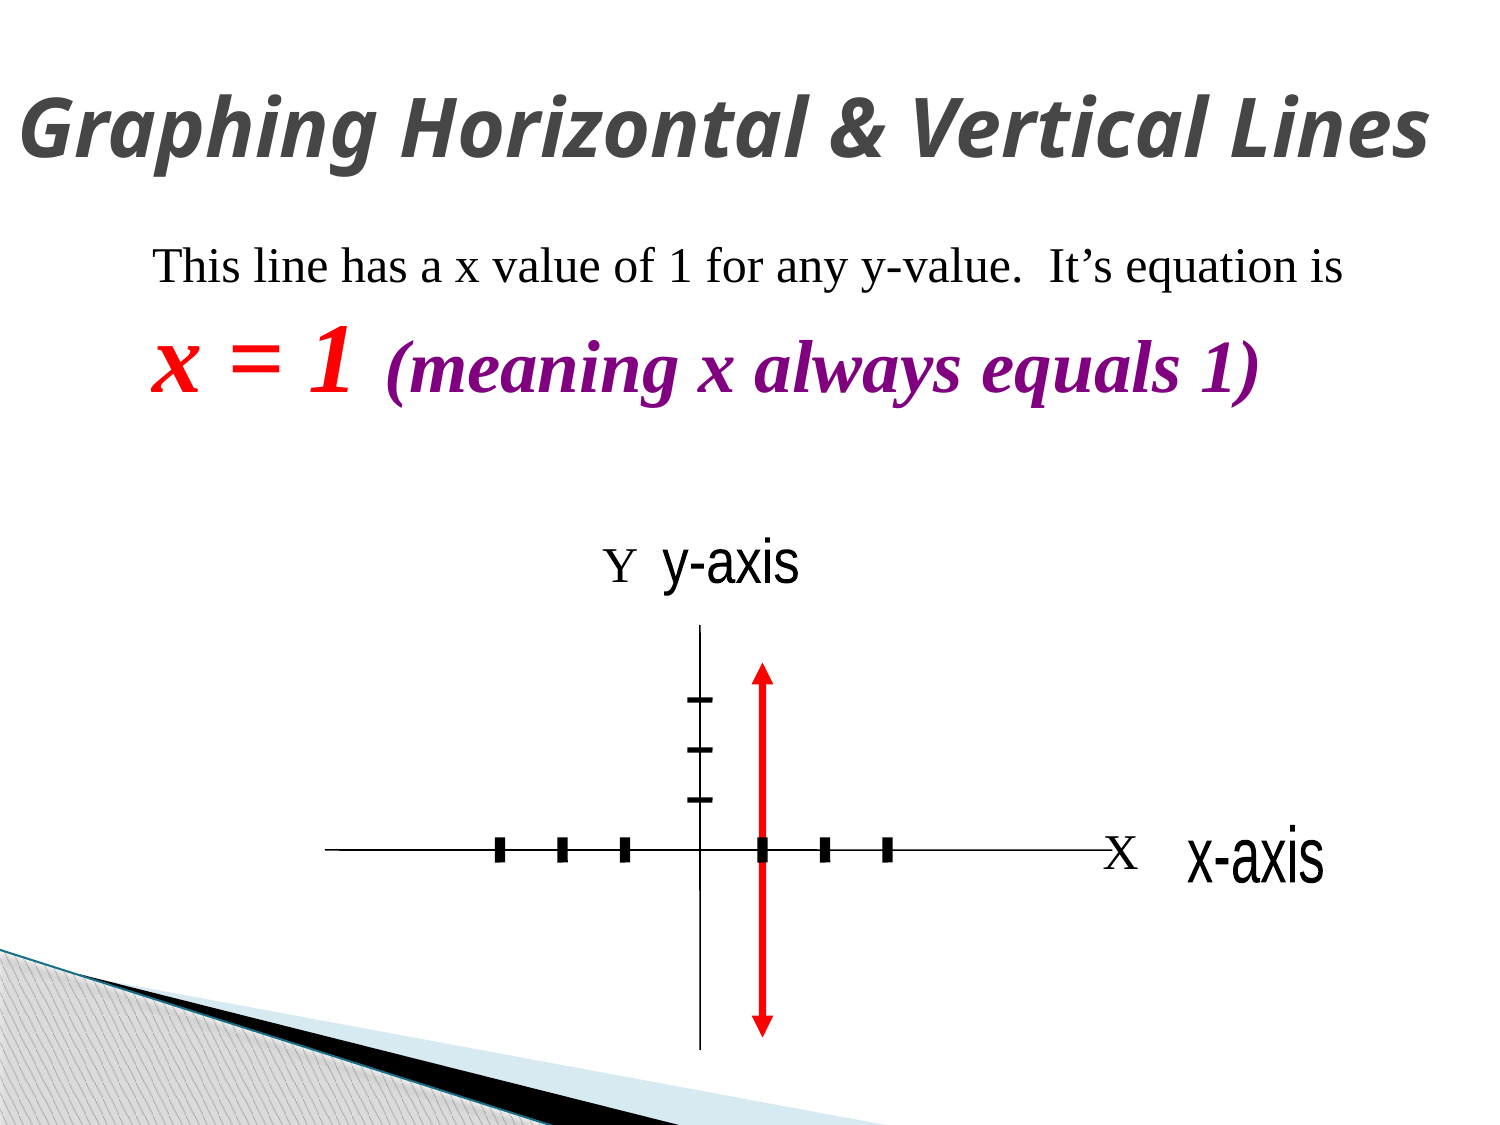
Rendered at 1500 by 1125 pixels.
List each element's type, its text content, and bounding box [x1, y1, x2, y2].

text_box [756, 863, 769, 1038]
text_box This line has a x value of 1 for any y-value. It’s equation is x = 1 (meaning x always equals 1) [137, 224, 1425, 420]
text_box Y [587, 524, 650, 600]
text_box X [1087, 812, 1154, 888]
title Graphing Horizontal & Vertical Lines [0, 62, 1450, 188]
text_box [756, 662, 769, 837]
